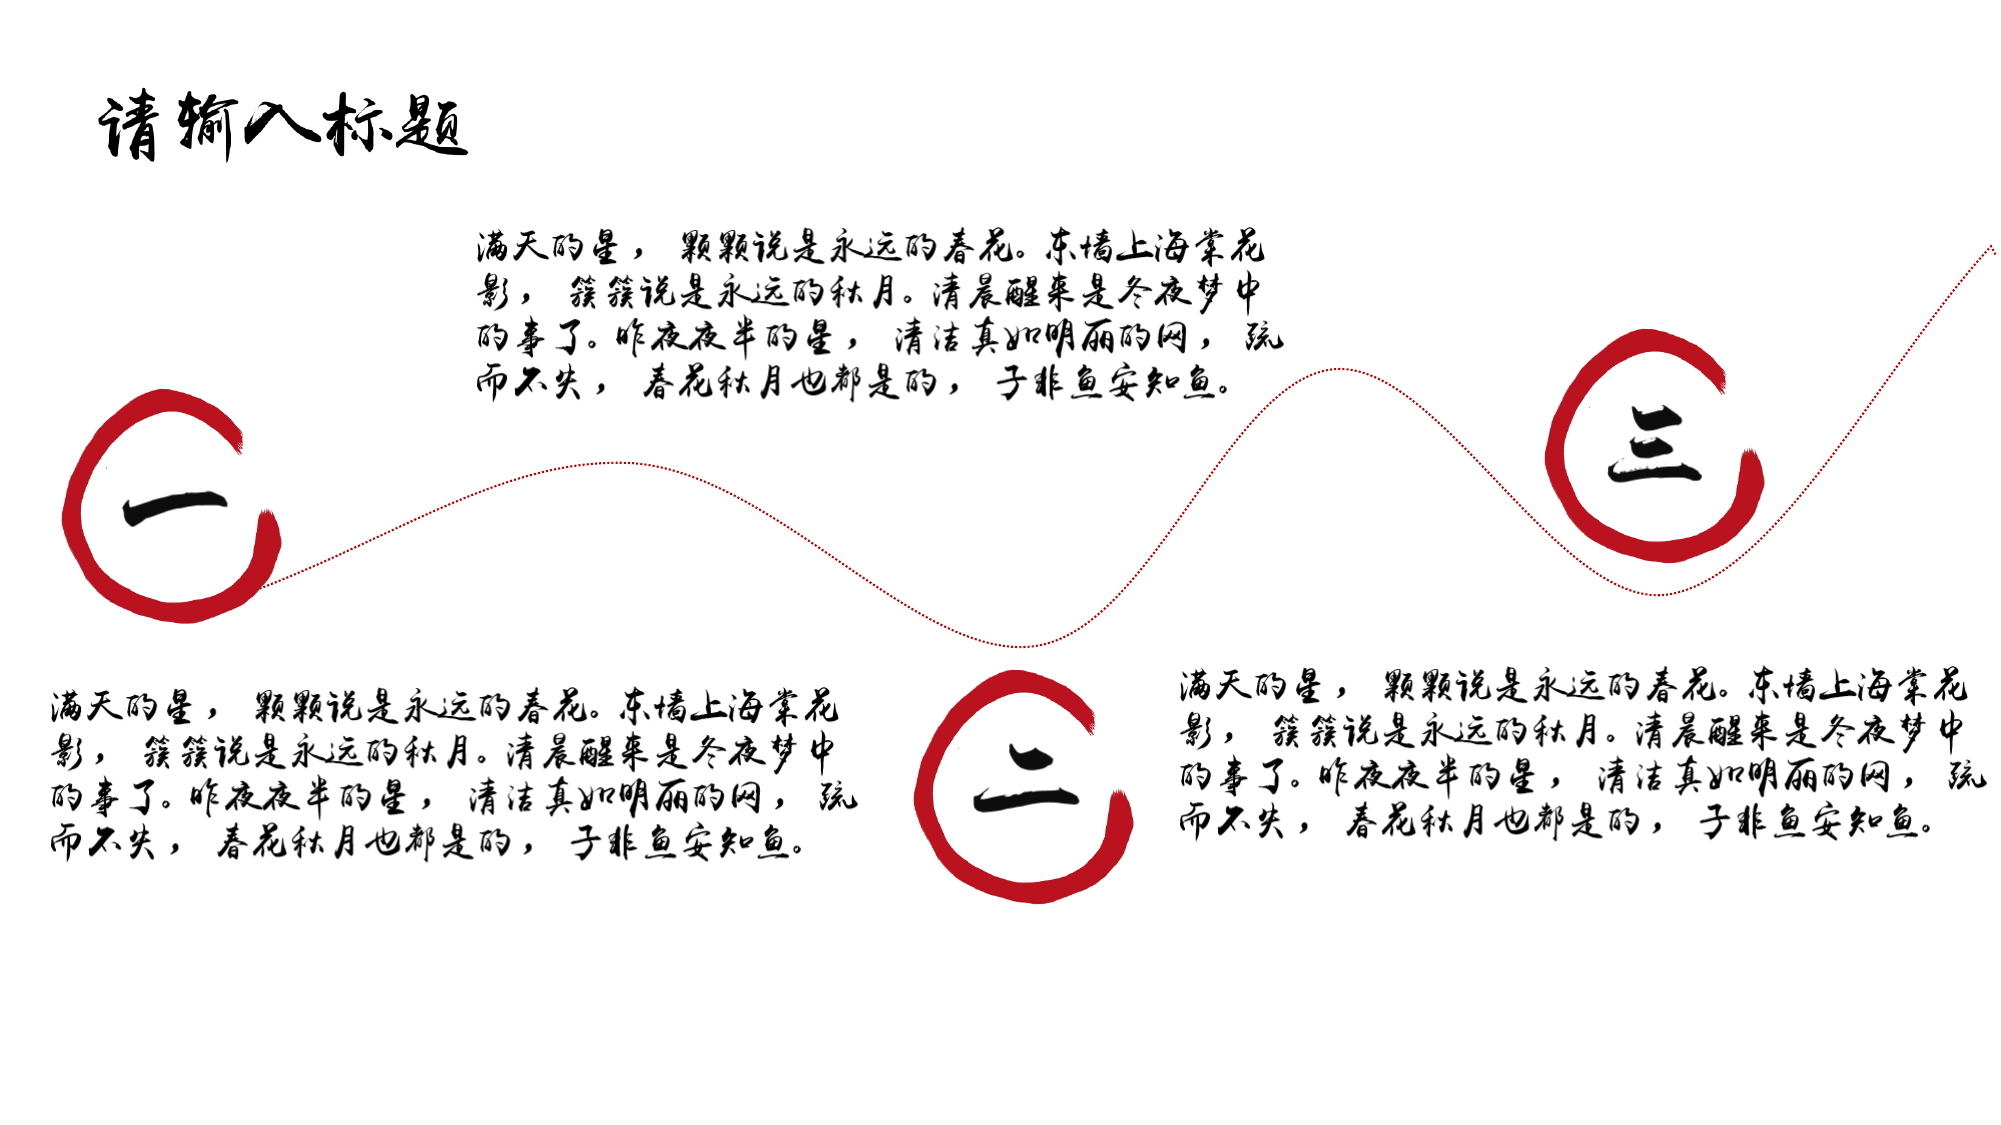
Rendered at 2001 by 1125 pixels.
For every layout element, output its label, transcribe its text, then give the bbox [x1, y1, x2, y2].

text_box \ [366, 430, 1247, 647]
text_box \ [1621, 587, 1697, 597]
picture [25, 366, 366, 648]
text_box \ [1304, 351, 1508, 495]
picture [25, 647, 2001, 928]
text_box \ [1737, 244, 1997, 439]
picture [0, 50, 1304, 430]
picture [1508, 306, 1846, 587]
